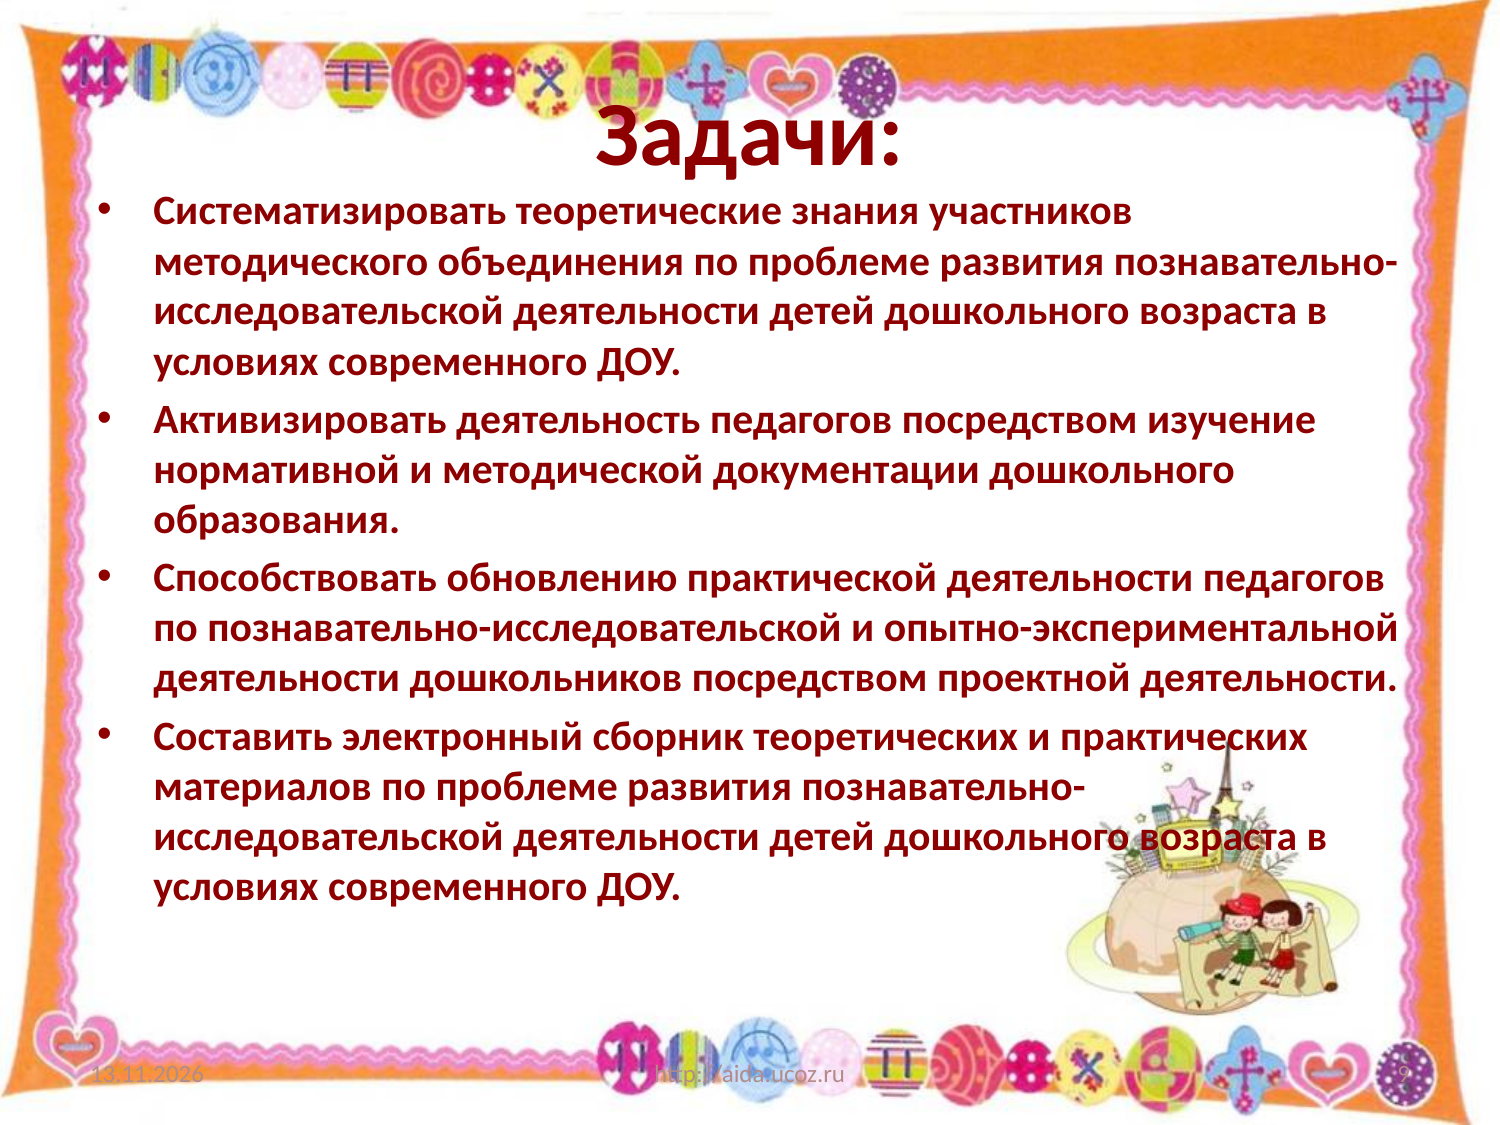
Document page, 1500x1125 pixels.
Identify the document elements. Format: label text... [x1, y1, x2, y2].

list Систематизировать теоретические знания участников методического объединения по проблеме развития познавательно-исследовательской деятельности детей дошкольного возраста в условиях современного ДОУ. Активизировать деятельность педагогов посредством изучение нормативной и методической документации дошкольного образования. Способствовать обновлению практической деятельности педагогов по познавательно-исследовательской и опытно-экспериментальной деятельности дошкольников посредством проектной деятельности. Составить электронный сборник теоретических и практических материалов по проблеме развития познавательно-исследовательской деятельности детей дошкольного возраста в условиях современного ДОУ. [81, 175, 1433, 919]
slide_number 9 [1074, 1042, 1425, 1103]
footer http://aida.ucoz.ru [512, 1042, 988, 1103]
picture [0, 0, 1500, 1125]
title Задачи: [74, 58, 1426, 200]
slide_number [75, 1042, 425, 1103]
